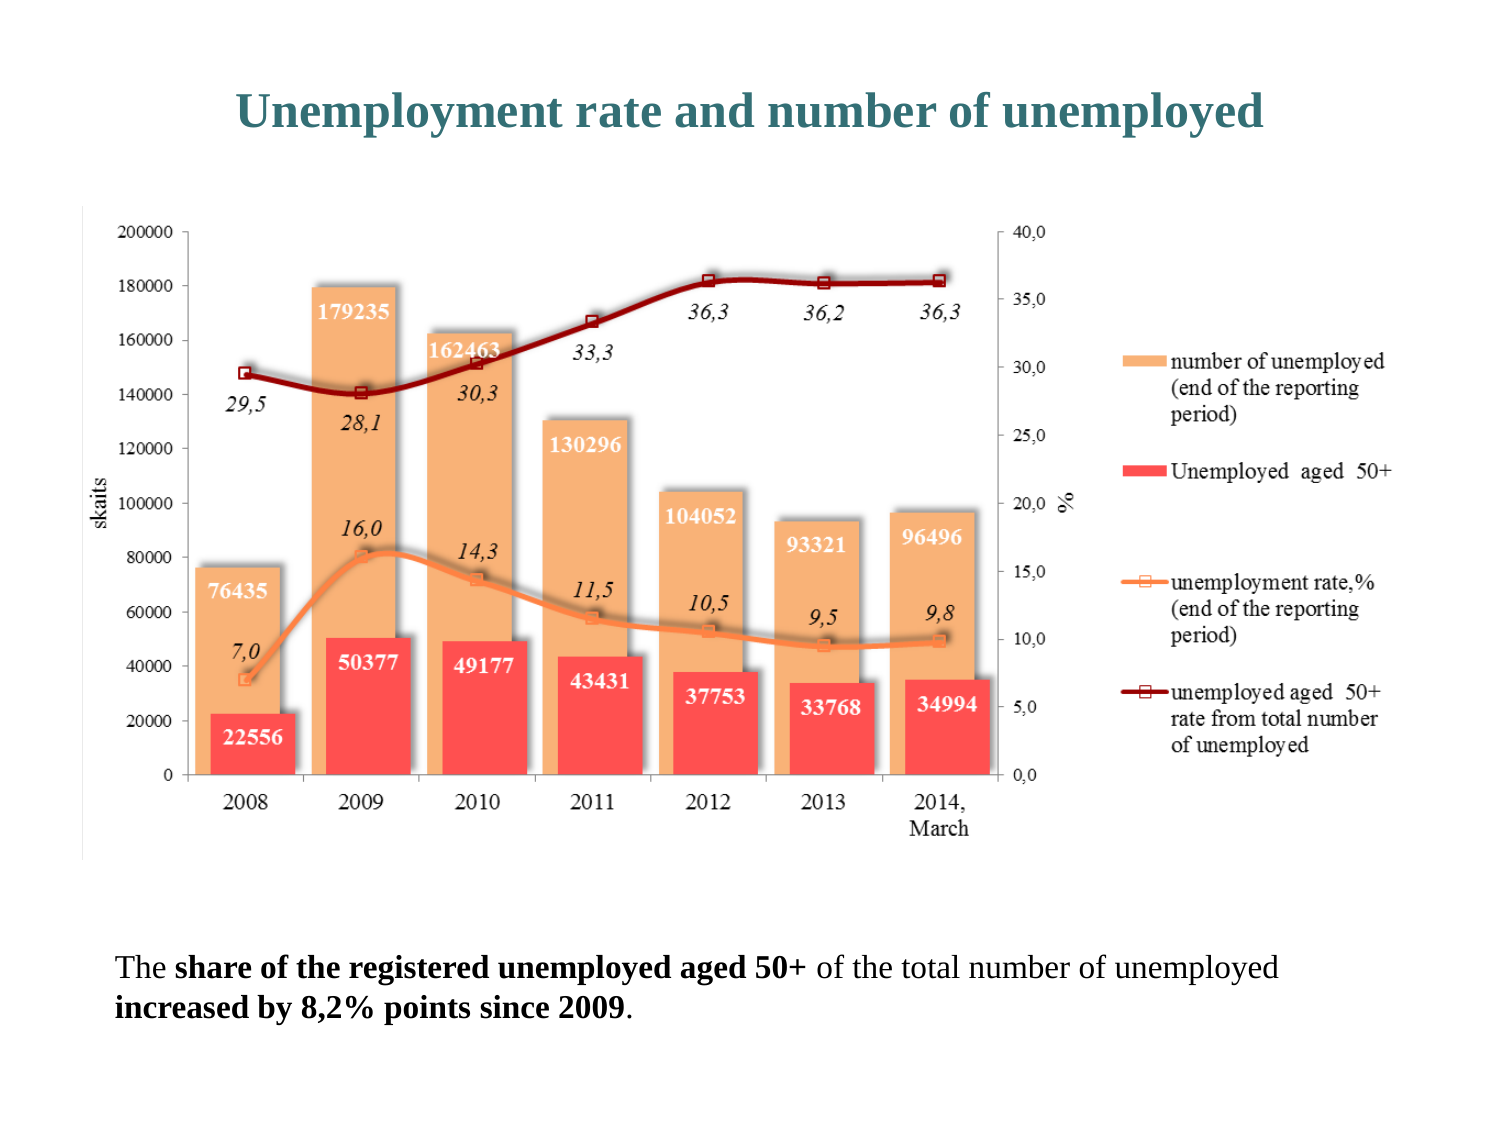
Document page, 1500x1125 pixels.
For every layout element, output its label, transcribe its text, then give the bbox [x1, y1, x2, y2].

text_box The share of the registered unemployed aged 50+ of the total number of unemployed increased by 8,2% points since 2009. [100, 937, 1376, 1032]
text_box Unemployment rate and number of unemployed [74, 19, 1425, 207]
picture [81, 206, 1413, 861]
